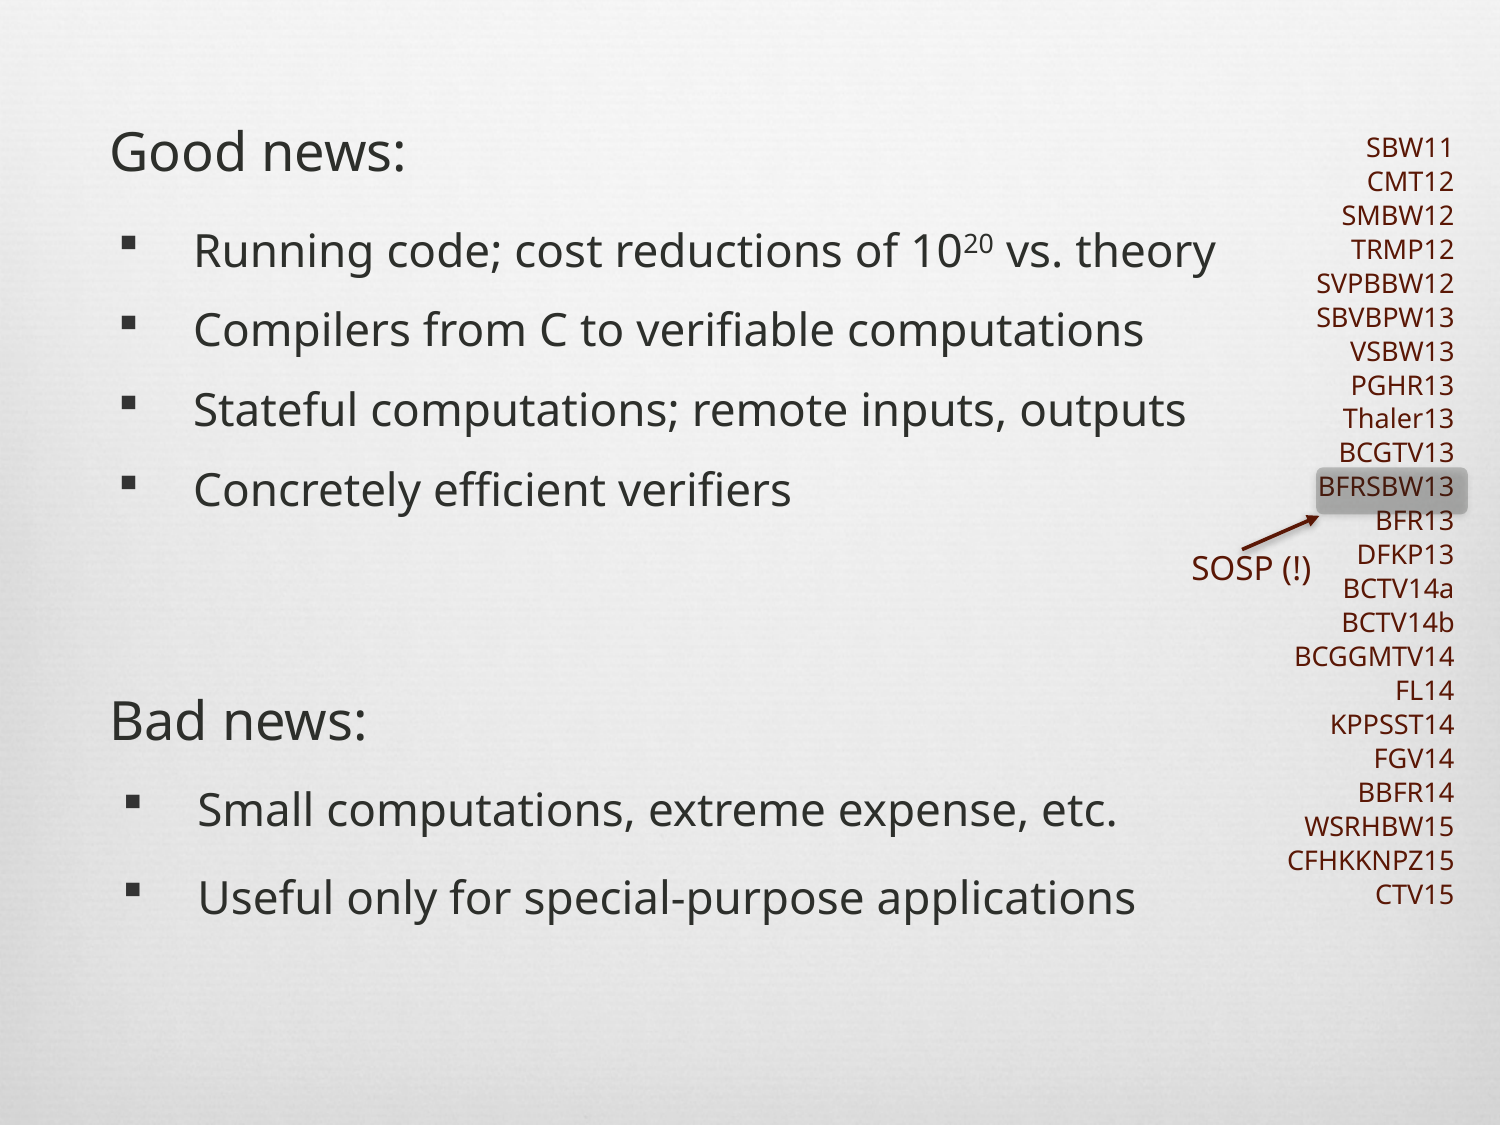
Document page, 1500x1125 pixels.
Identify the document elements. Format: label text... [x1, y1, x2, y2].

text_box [1241, 515, 1320, 551]
text_box SOSP (!) [1176, 539, 1346, 595]
text_box Small computations, extreme expense, etc. Useful only for special-purpose applications [107, 772, 1396, 995]
text_box [1315, 466, 1469, 516]
text_box sbw11 cmt12 smbw12 trmp12 svpbbw12 sbvbpw13 vsbw13 pghr13 Thaler13 bcgtv13 bfrsbw13 bfr13 dfkp13 bctv14a bctv14b bcggmtv14 fl14 kppsst14 fgv14 bbfr14 wsrhbw15 cfhkknpz15 ctv15 [1137, 121, 1470, 940]
text_box Bad news: [94, 678, 1137, 759]
text_box Good news: [94, 109, 1423, 190]
text_box Running code; cost reductions of 1020 vs. theory Compilers from C to verifiable computations Stateful computations; remote inputs, outputs Concretely efficient verifiers [103, 213, 1137, 595]
